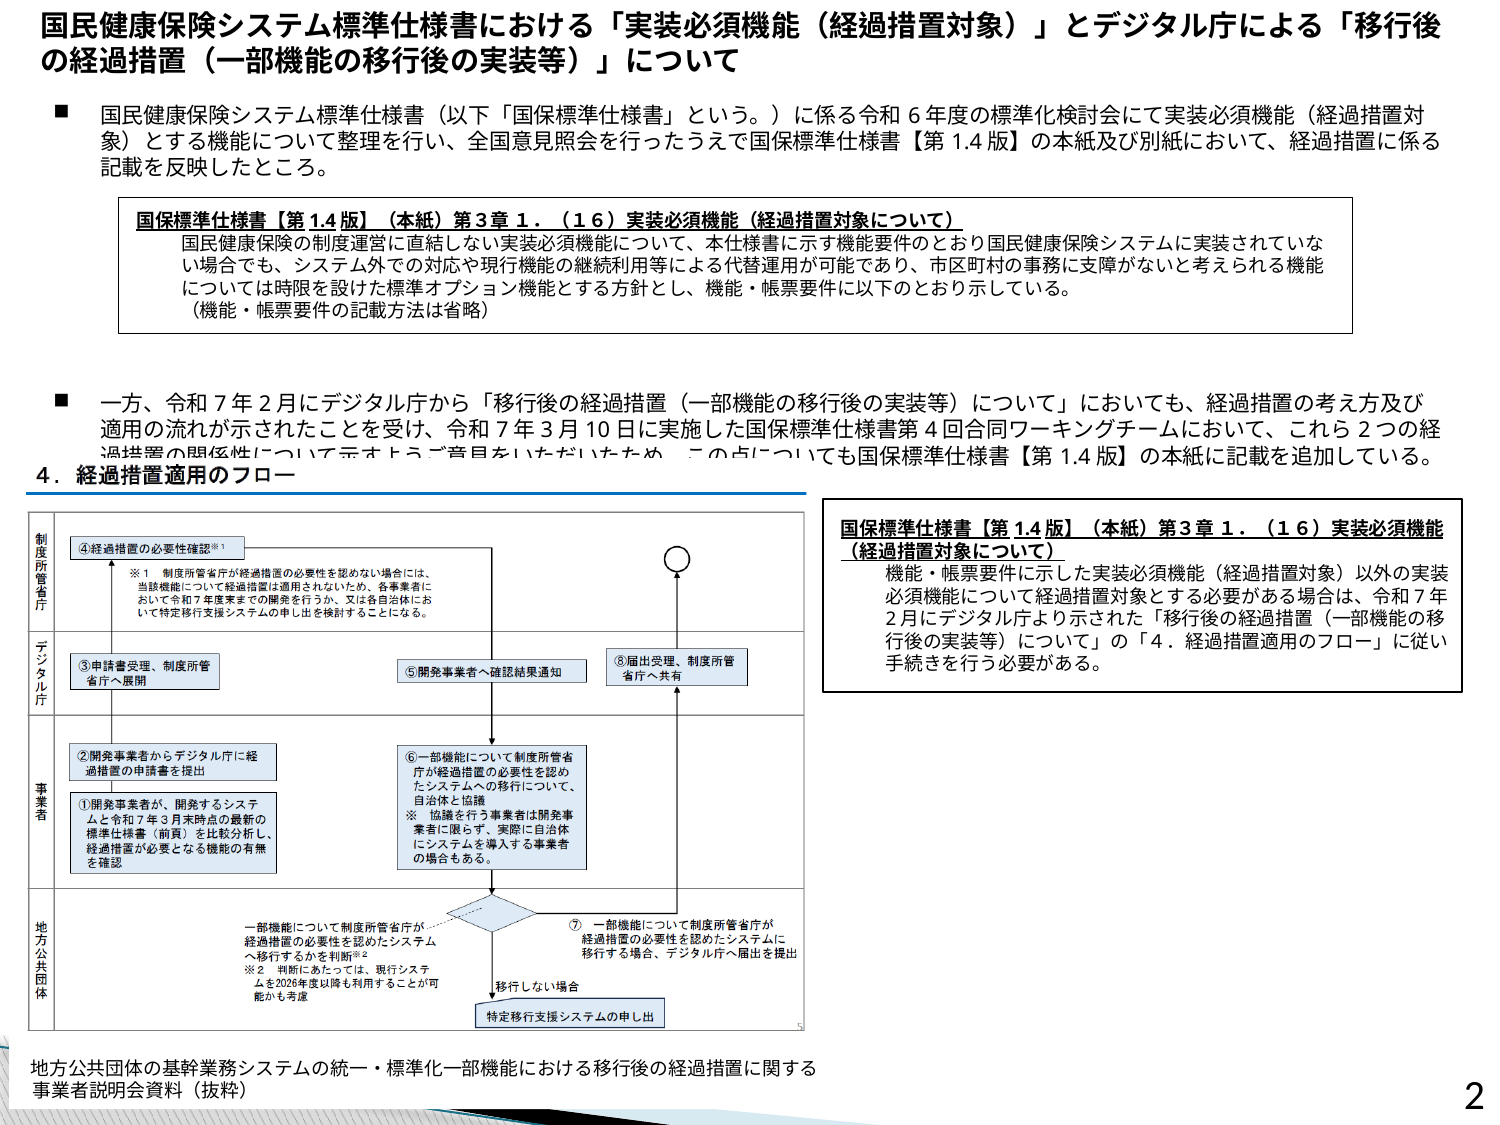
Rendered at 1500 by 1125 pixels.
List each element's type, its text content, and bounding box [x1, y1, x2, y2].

text_box 地方公共団体の基幹業務システムの統一・標準化一部機能における移行後の経過措置に関する 事業者説明会資料（抜粋） [9, 1031, 837, 1110]
text_box 国民健康保険システム標準仕様書（以下「国保標準仕様書」という。）に係る令和6年度の標準化検討会にて実装必須機能（経過措置対象）とする機能について整理を行い、全国意見照会を行ったうえで国保標準仕様書【第1.4版】の本紙及び別紙において、経過措置に係る記載を反映したところ。 一方、令和7年2月にデジタル庁から「移行後の経過措置（一部機能の移行後の実装等）について」においても、経過措置の考え方及び適用の流れが示されたことを受け、令和7年3月10日に実施した国保標準仕様書第4回合同ワーキングチームにおいて、これら2つの経過措置の関係性について示すようご意見をいただいたため、この点についても国保標準仕様書【第1.4版】の本紙に記載を追加している。 [9, 94, 1462, 467]
text_box 国保標準仕様書【第1.4版】（本紙）第３章 １．（１６）実装必須機能（経過措置対象について） 機能・帳票要件に示した実装必須機能（経過措置対象）以外の実装必須機能について経過措置対象とする必要がある場合は、令和7年2月にデジタル庁より示された「移行後の経過措置（一部機能の移行後の実装等）について」の「４．経過措置適用のフロー」に従い手続きを行う必要がある。 [823, 499, 1462, 692]
text_box 国民健康保険システム標準仕様書における「実装必須機能（経過措置対象）」とデジタル庁による「移行後の経過措置（一部機能の移行後の実装等）」について [25, 15, 1474, 70]
text_box 国保標準仕様書【第1.4版】（本紙）第３章 １．（１６）実装必須機能（経過措置対象について） 国民健康保険の制度運営に直結しない実装必須機能について、本仕様書に示す機能要件のとおり国民健康保険システムに実装されていない場合でも、システム外での対応や現行機能の継続利用等による代替運用が可能であり、市区町村の事務に支障がないと考えられる機能については時限を設けた標準オプション機能とする方針とし、機能・帳票要件に以下のとおり示している。 （機能・帳票要件の記載方法は省略） [118, 197, 1353, 334]
slide_number 2 [1149, 1065, 1500, 1125]
picture [25, 458, 807, 1031]
